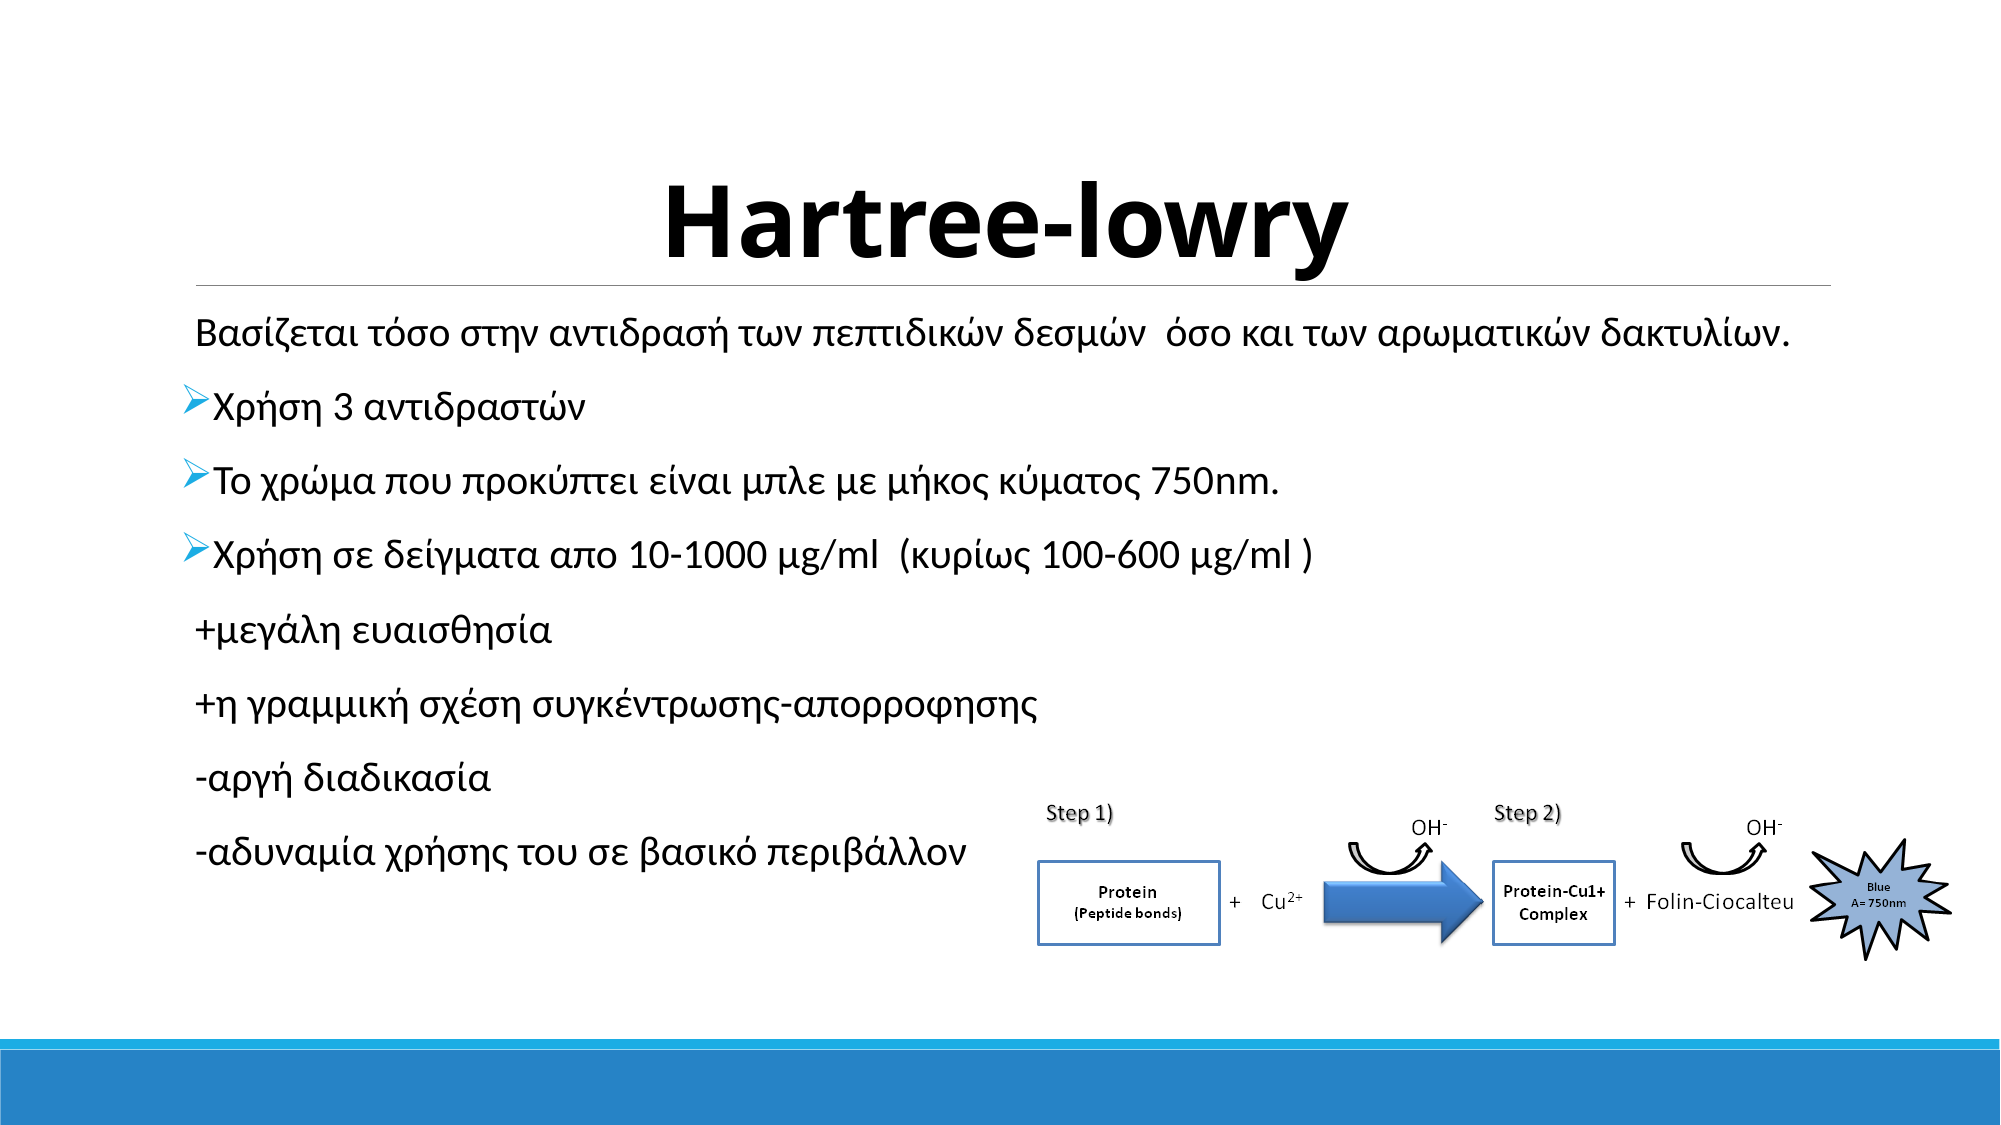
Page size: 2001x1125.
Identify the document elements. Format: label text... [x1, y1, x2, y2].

title Ηartree-lowry [180, 47, 1830, 285]
list Βασίζεται τόσο στην αντιδρασή των πεπτιδικών δεσμών όσο και των αρωματικών δακτυλίων. Χρήση 3 αντιδραστών Το χρώμα που προκύπτει είναι μπλε με μήκος κύματος 750nm. Χρήση σε δείγματα απο 10-1000 μg/ml (κυρίως 100-600 μg/ml ) +μεγάλη ευαισθησία +η γραμμική σχέση συγκέντρωσης-απορροφησης -αργή διαδικασία -αδυναμία χρήσης του σε βασικό περιβάλλον [180, 302, 1830, 963]
picture [1000, 771, 1962, 994]
